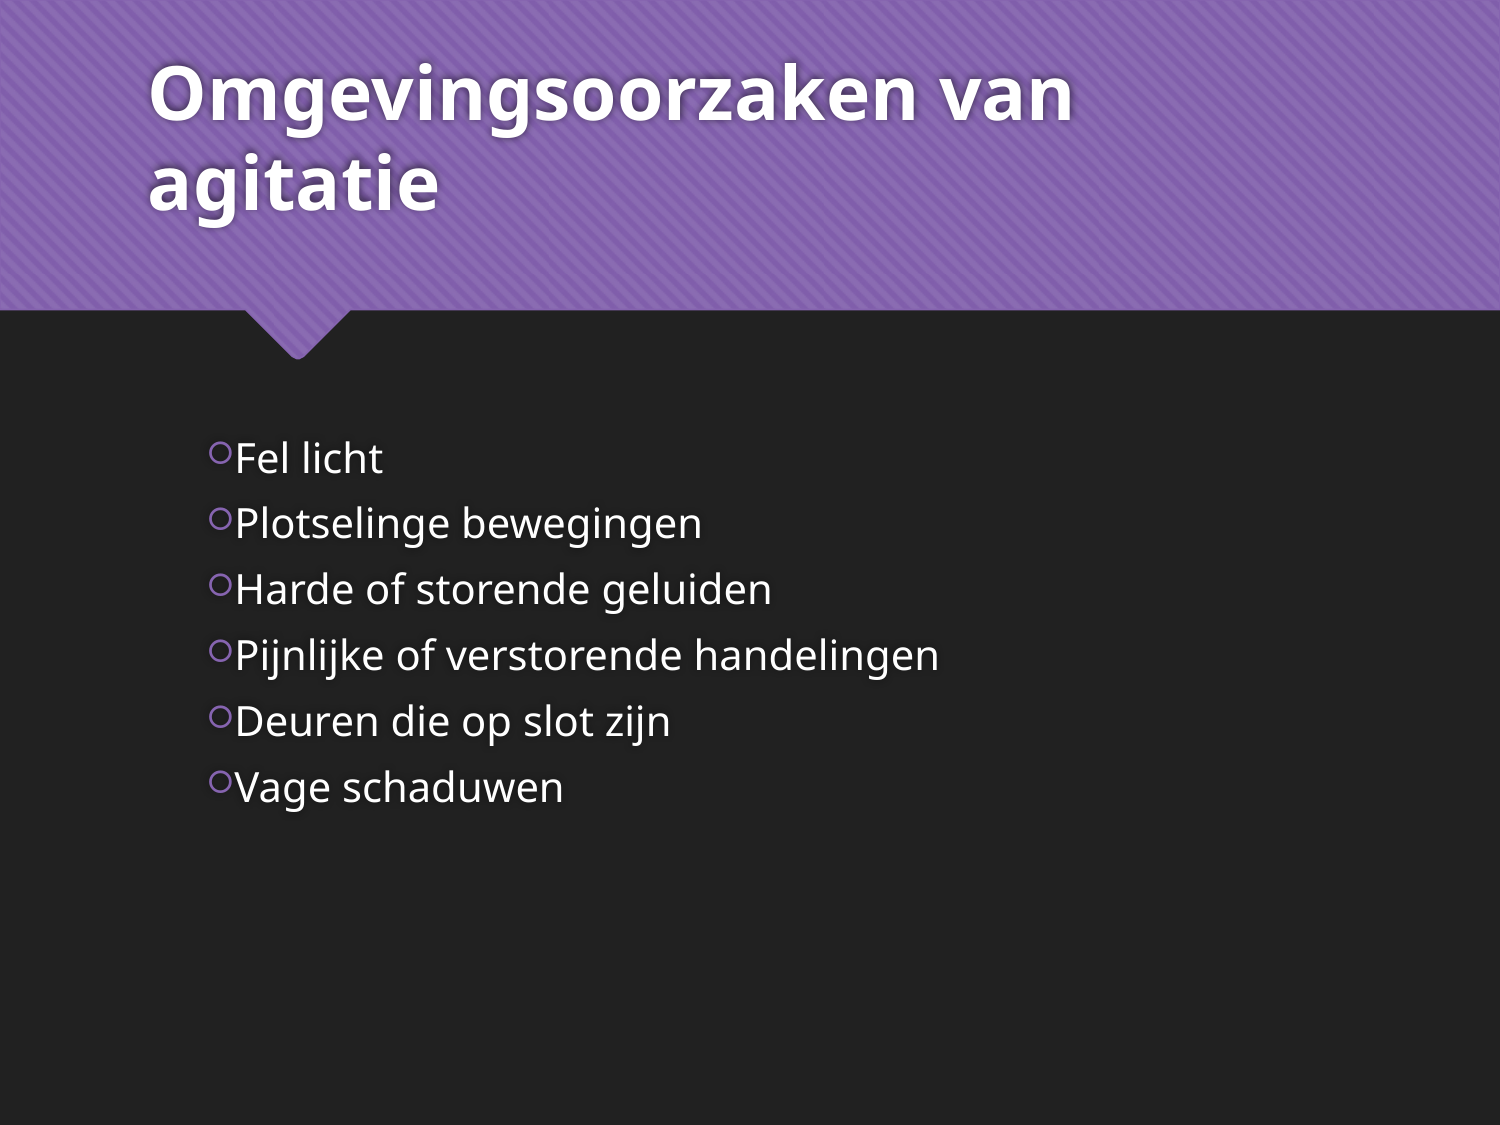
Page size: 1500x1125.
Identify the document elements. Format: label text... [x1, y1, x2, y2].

title Omgevingsoorzaken van agitatie [132, 73, 1368, 233]
list Fel licht Plotselinge bewegingen Harde of storende geluiden Pijnlijke of verstorende handelingen Deuren die op slot zijn Vage schaduwen [132, 364, 1368, 962]
